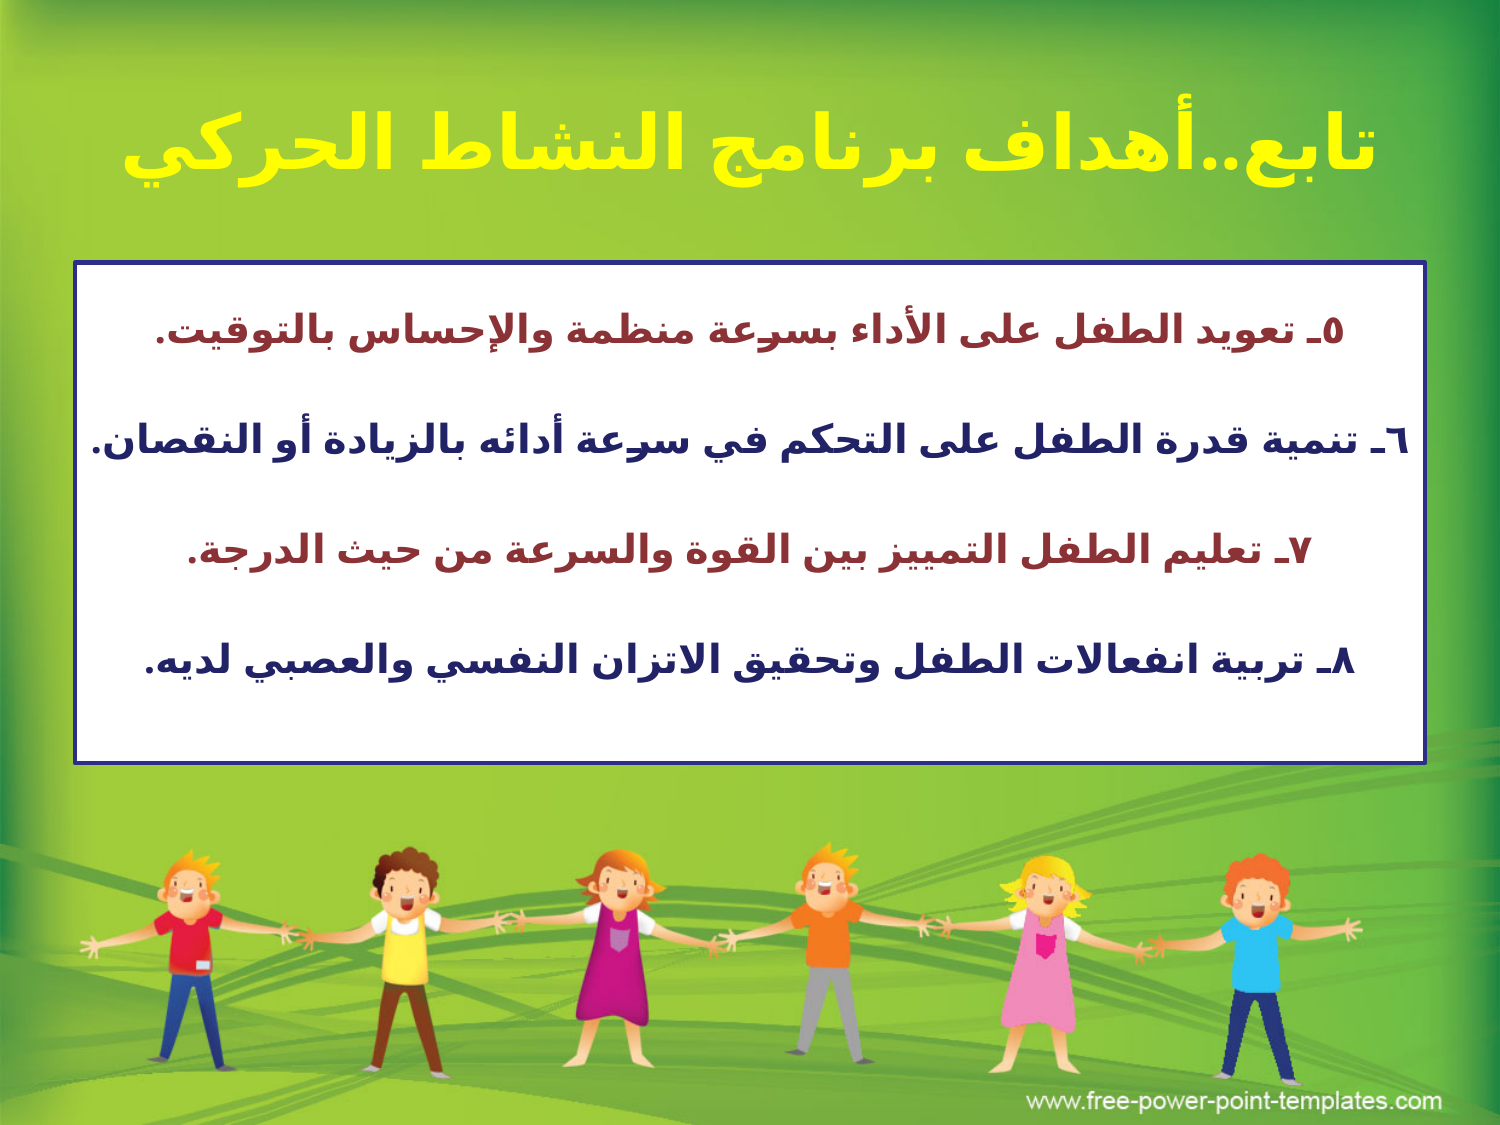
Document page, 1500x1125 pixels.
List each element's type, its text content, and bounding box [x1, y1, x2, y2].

picture [0, 0, 1500, 1125]
list ٥ـ تعويد الطفل على الأداء بسرعة منظمة والإحساس بالتوقيت. ٦ـ تنمية قدرة الطفل على التحكم في سرعة أدائه بالزيادة أو النقصان. ٧ـ تعليم الطفل التمييز بين القوة والسرعة من حيث الدرجة. ٨ـ تربية انفعالات الطفل وتحقيق الاتزان النفسي والعصبي لديه. [73, 260, 1427, 765]
title تابع..أهداف برنامج النشاط الحركي [75, 45, 1425, 233]
